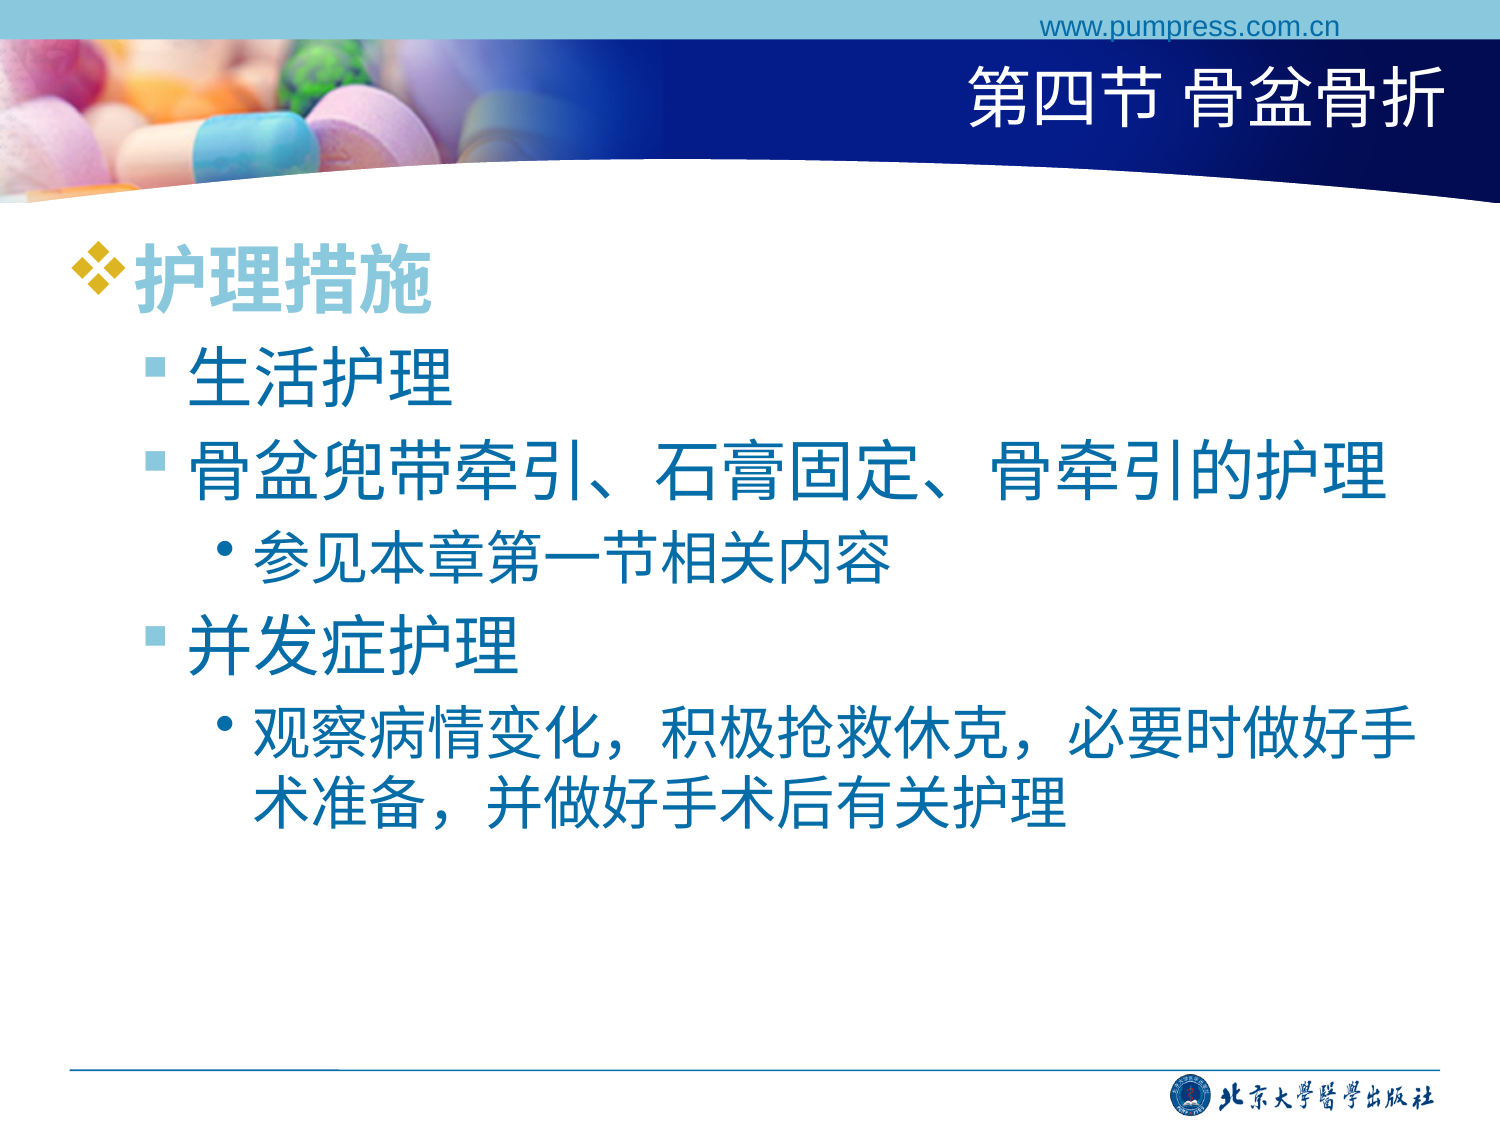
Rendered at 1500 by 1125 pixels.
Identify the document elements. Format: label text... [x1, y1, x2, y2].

slide_number www.pumpress.com.cn [1025, 0, 1463, 38]
picture [1170, 1074, 1436, 1118]
title 第四节 骨盆骨折 [137, 49, 1463, 143]
list 护理措施 生活护理 骨盆兜带牵引、石膏固定、骨牵引的护理 参见本章第一节相关内容 并发症护理 观察病情变化，积极抢救休克，必要时做好手术准备，并做好手术后有关护理 [49, 224, 1463, 1026]
picture [0, 40, 1500, 203]
